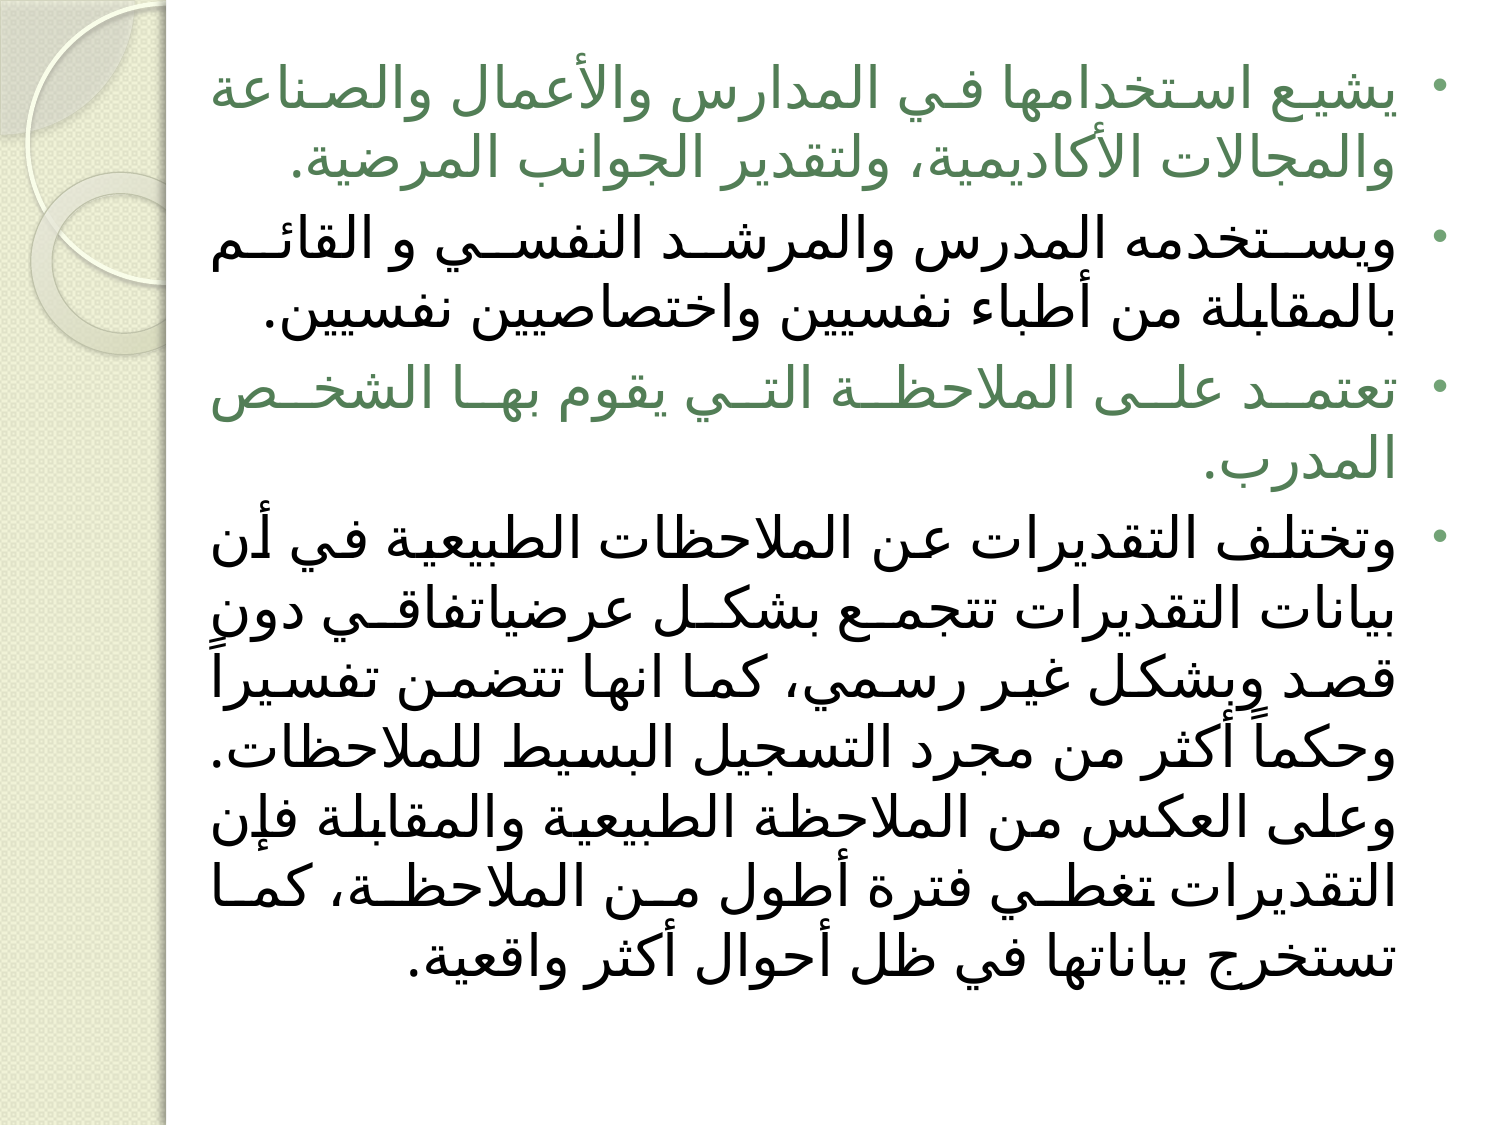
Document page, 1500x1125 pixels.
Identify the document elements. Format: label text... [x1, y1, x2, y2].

list يشيع استخدامها في المدارس والأعمال والصناعة والمجالات الأكاديمية، ولتقدير الجوانب المرضية. ويستخدمه المدرس والمرشد النفسي و القائم بالمقابلة من أطباء نفسيين واختصاصيين نفسيين. تعتمد على الملاحظة التي يقوم بها الشخص المدرب. وتختلف التقديرات عن الملاحظات الطبيعية في أن بيانات التقديرات تتجمع بشكل عرضياتفاقي دون قصد وبشكل غير رسمي، كما انها تتضمن تفسيراً وحكماً أكثر من مجرد التسجيل البسيط للملاحظات. وعلى العكس من الملاحظة الطبيعية والمقابلة فإن التقديرات تغطي فترة أطول من الملاحظة، كما تستخرج بياناتها في ظل أحوال أكثر واقعية. [194, 42, 1466, 1025]
